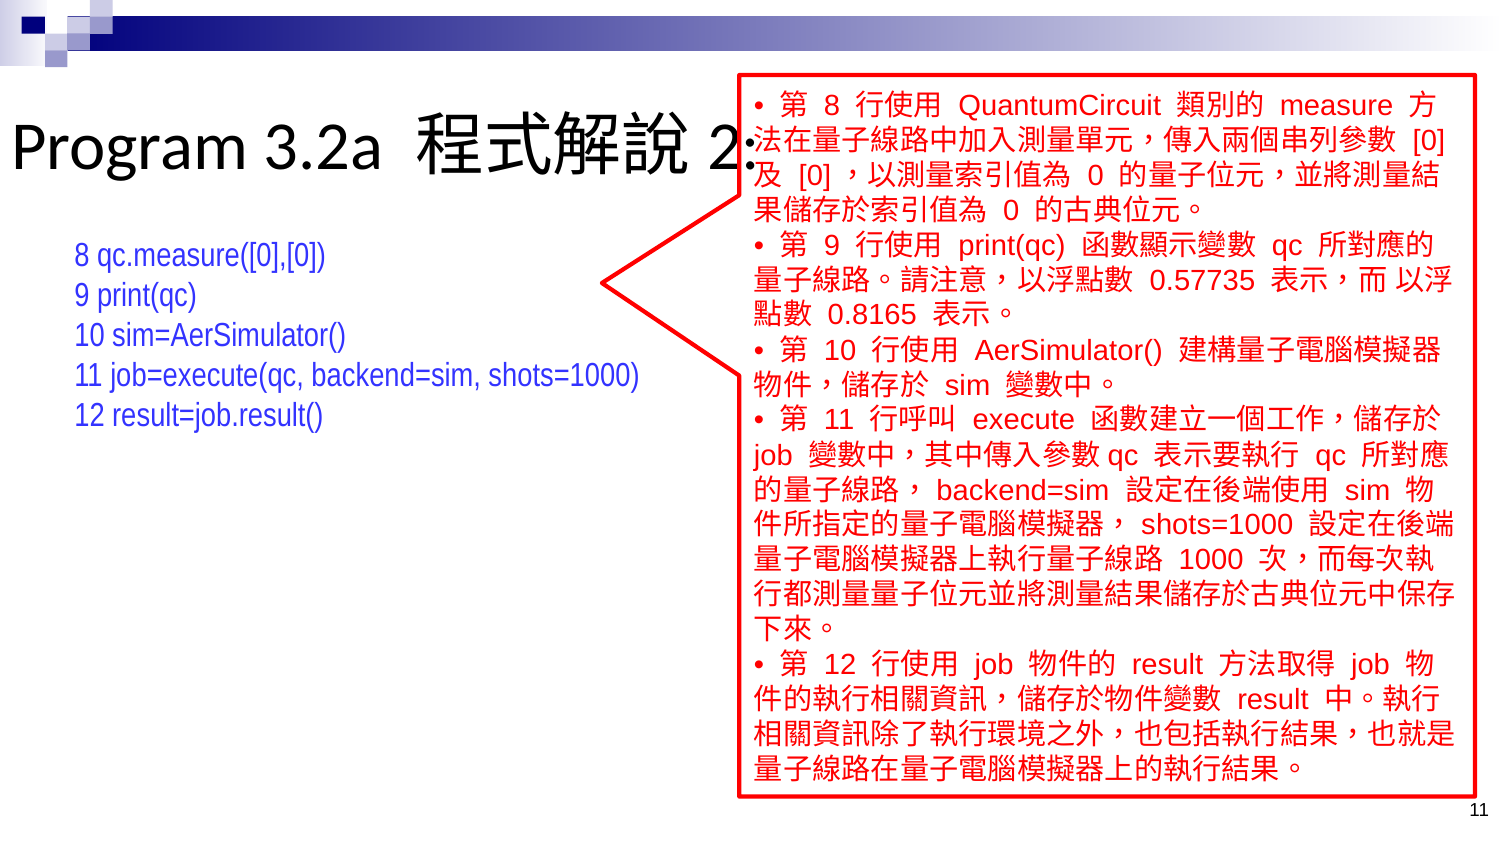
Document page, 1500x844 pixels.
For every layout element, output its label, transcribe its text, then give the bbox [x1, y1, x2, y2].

text_box 8 qc.measure([0],[0]) 9 print(qc) 10 sim=AerSimulator() 11 job=execute(qc, backend=sim, shots=1000) 12 result=job.result() [59, 225, 737, 441]
text_box 8 qc.measure([0],[0]) 9 print(qc) 10 sim=AerSimulator() 11 job=execute(qc, backend=sim, shots=1000) 12 result=job.result() [608, 225, 892, 441]
title Program 3.2a 程式解說2: [0, 57, 1350, 226]
slide_number 11 [1149, 796, 1500, 827]
